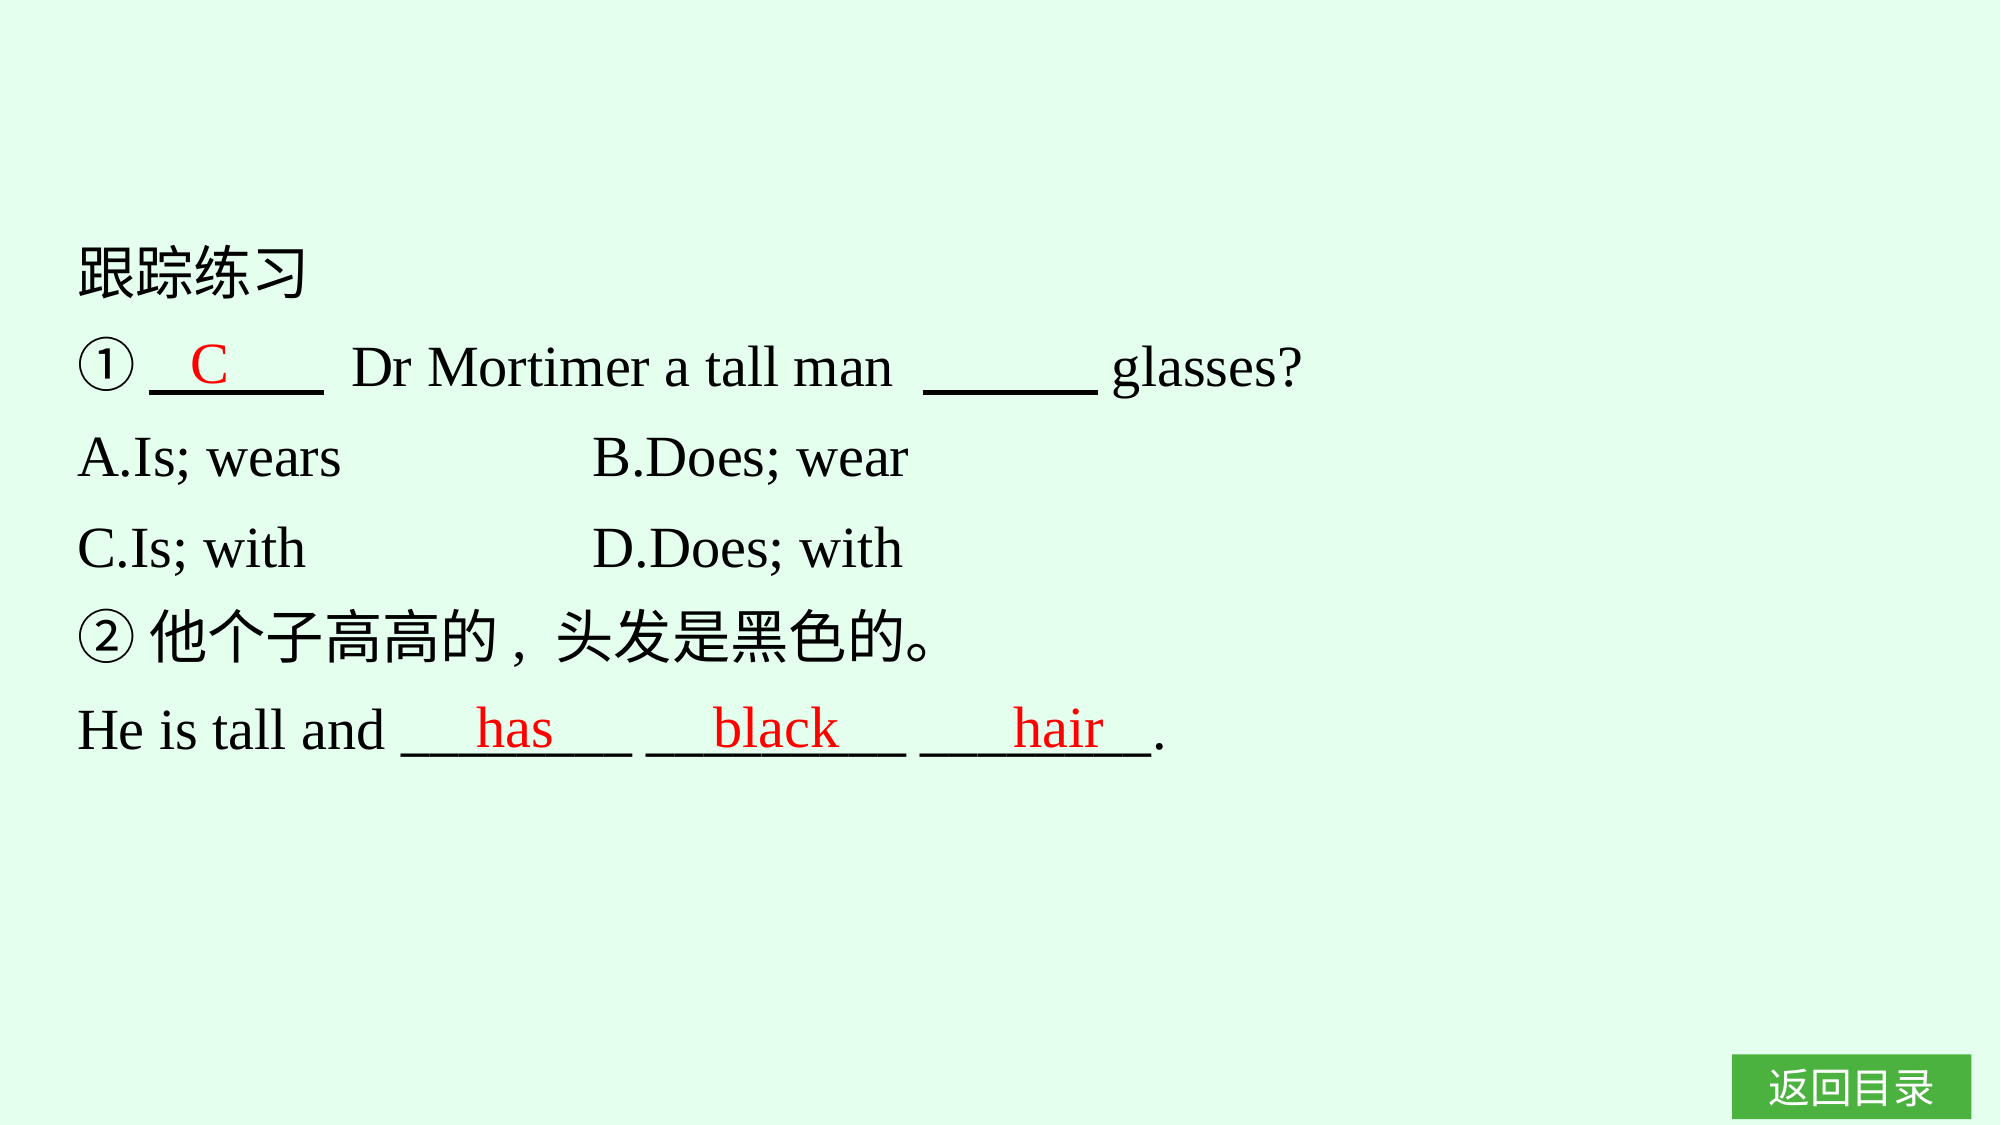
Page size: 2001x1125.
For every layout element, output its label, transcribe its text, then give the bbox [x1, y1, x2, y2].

text_box C [176, 303, 245, 403]
text_box 跟踪练习 ① Dr Mortimer a tall man glasses? A.Is; wears B.Does; wear C.Is; with D.Does; with ②他个子高高的, 头发是黑色的。 He is tall and ________ _________ ________. [62, 208, 1938, 769]
text_box has black hair [461, 668, 1120, 767]
